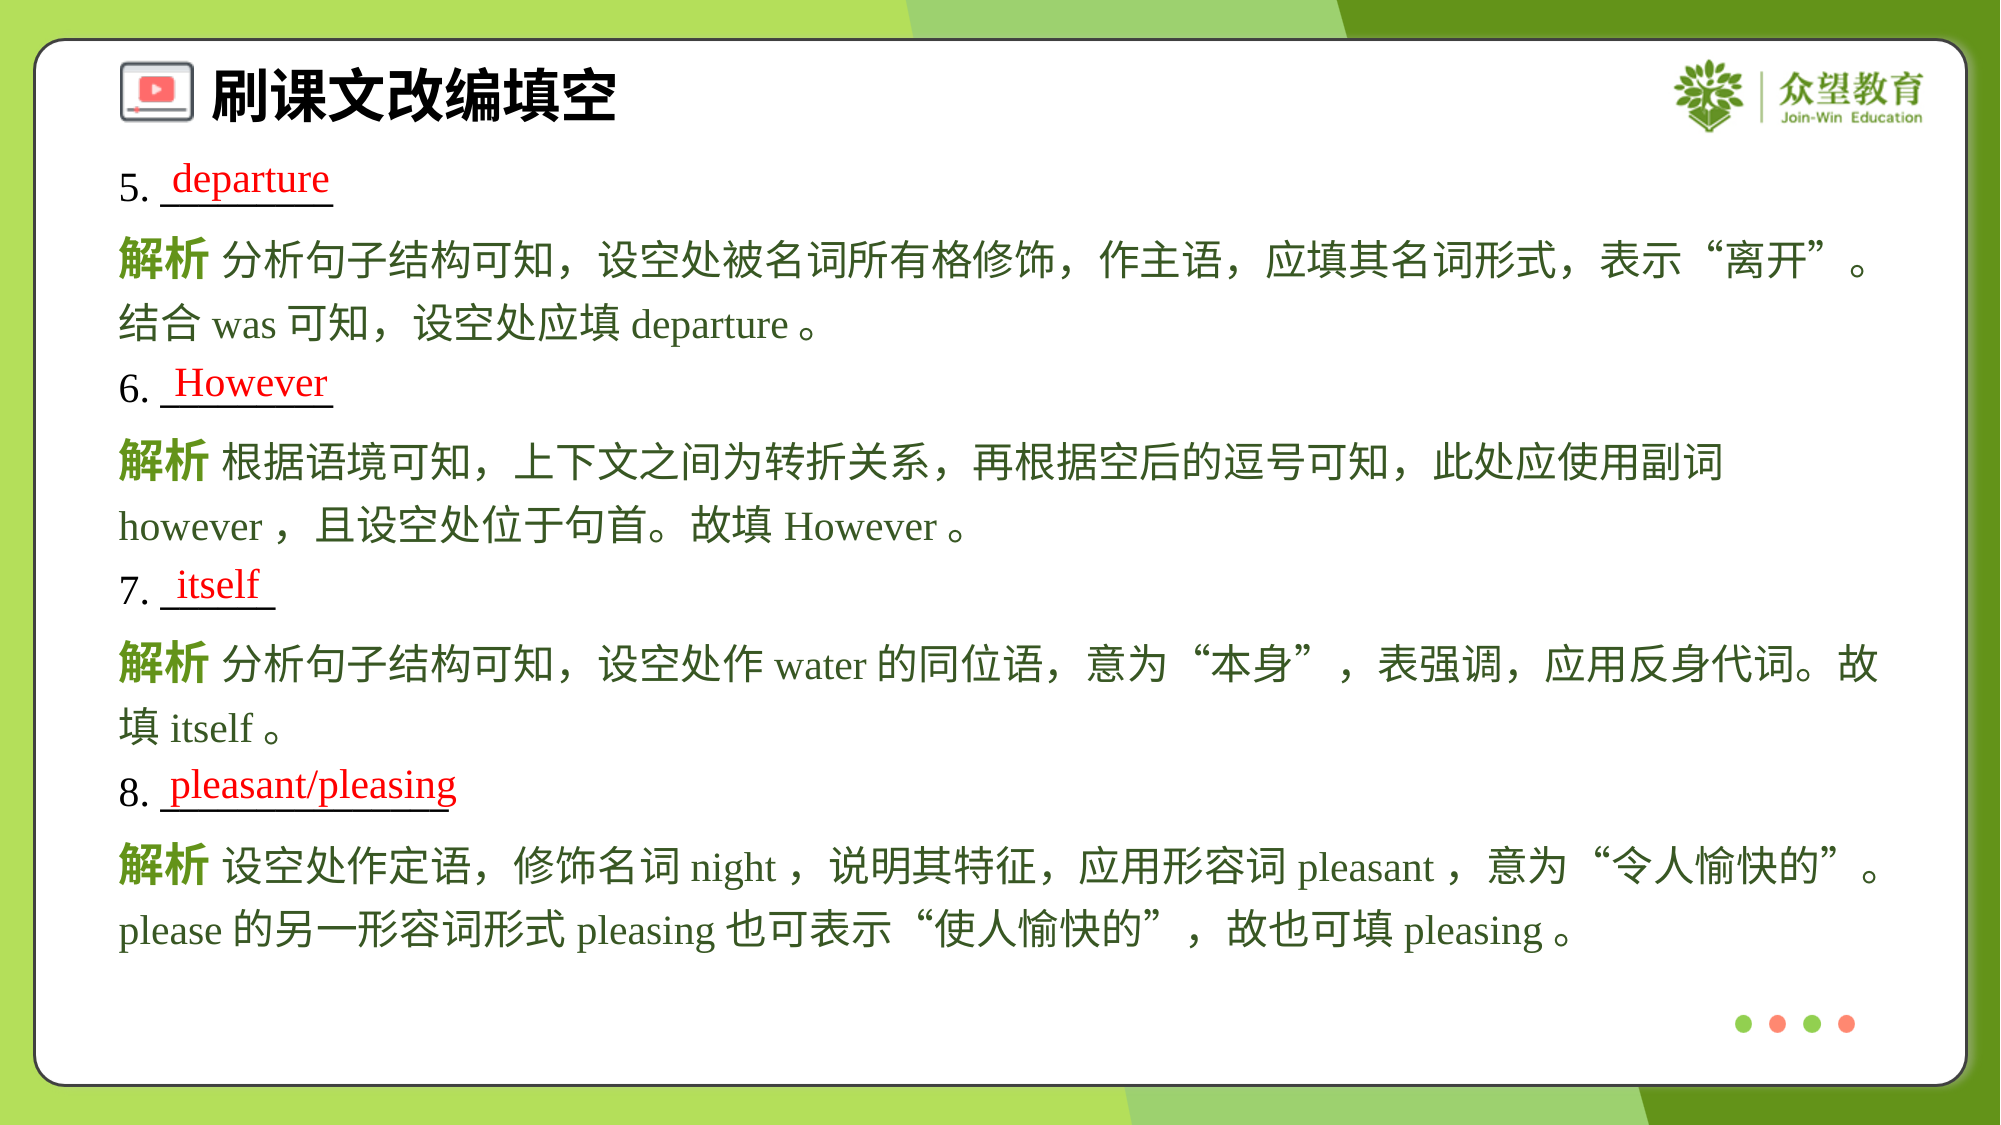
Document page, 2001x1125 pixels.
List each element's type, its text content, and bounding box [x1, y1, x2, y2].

text_box 解析 分析句子结构可知，设空处被名词所有格修饰，作主语，应填其名词形式，表示“离开”。结合was可知，设空处应填departure。 [118, 215, 1883, 343]
text_box departure [167, 138, 335, 197]
text_box 6. _________ [118, 348, 1883, 406]
text_box 解析 分析句子结构可知，设空处作water的同位语，意为“本身”，表强调，应用反身代词。故填itself。 [118, 619, 1883, 747]
text_box itself [172, 544, 265, 602]
text_box 7. ______ [118, 550, 1883, 608]
text_box 8. _______________ [118, 752, 1883, 810]
text_box pleasant/pleasing [165, 744, 462, 802]
text_box 解析 设空处作定语，修饰名词night，说明其特征，应用形容词pleasant，意为“令人愉快的”。please的另一形容词形式pleasing也可表示“使人愉快的”，故也可填pleasing。 [118, 822, 1883, 949]
text_box However [170, 342, 333, 400]
text_box 5. _________ [118, 146, 1883, 204]
text_box 解析 根据语境可知，上下文之间为转折关系，再根据空后的逗号可知，此处应使用副词however，且设空处位于句首。故填However。 [118, 417, 1883, 545]
picture [0, 0, 2000, 1125]
